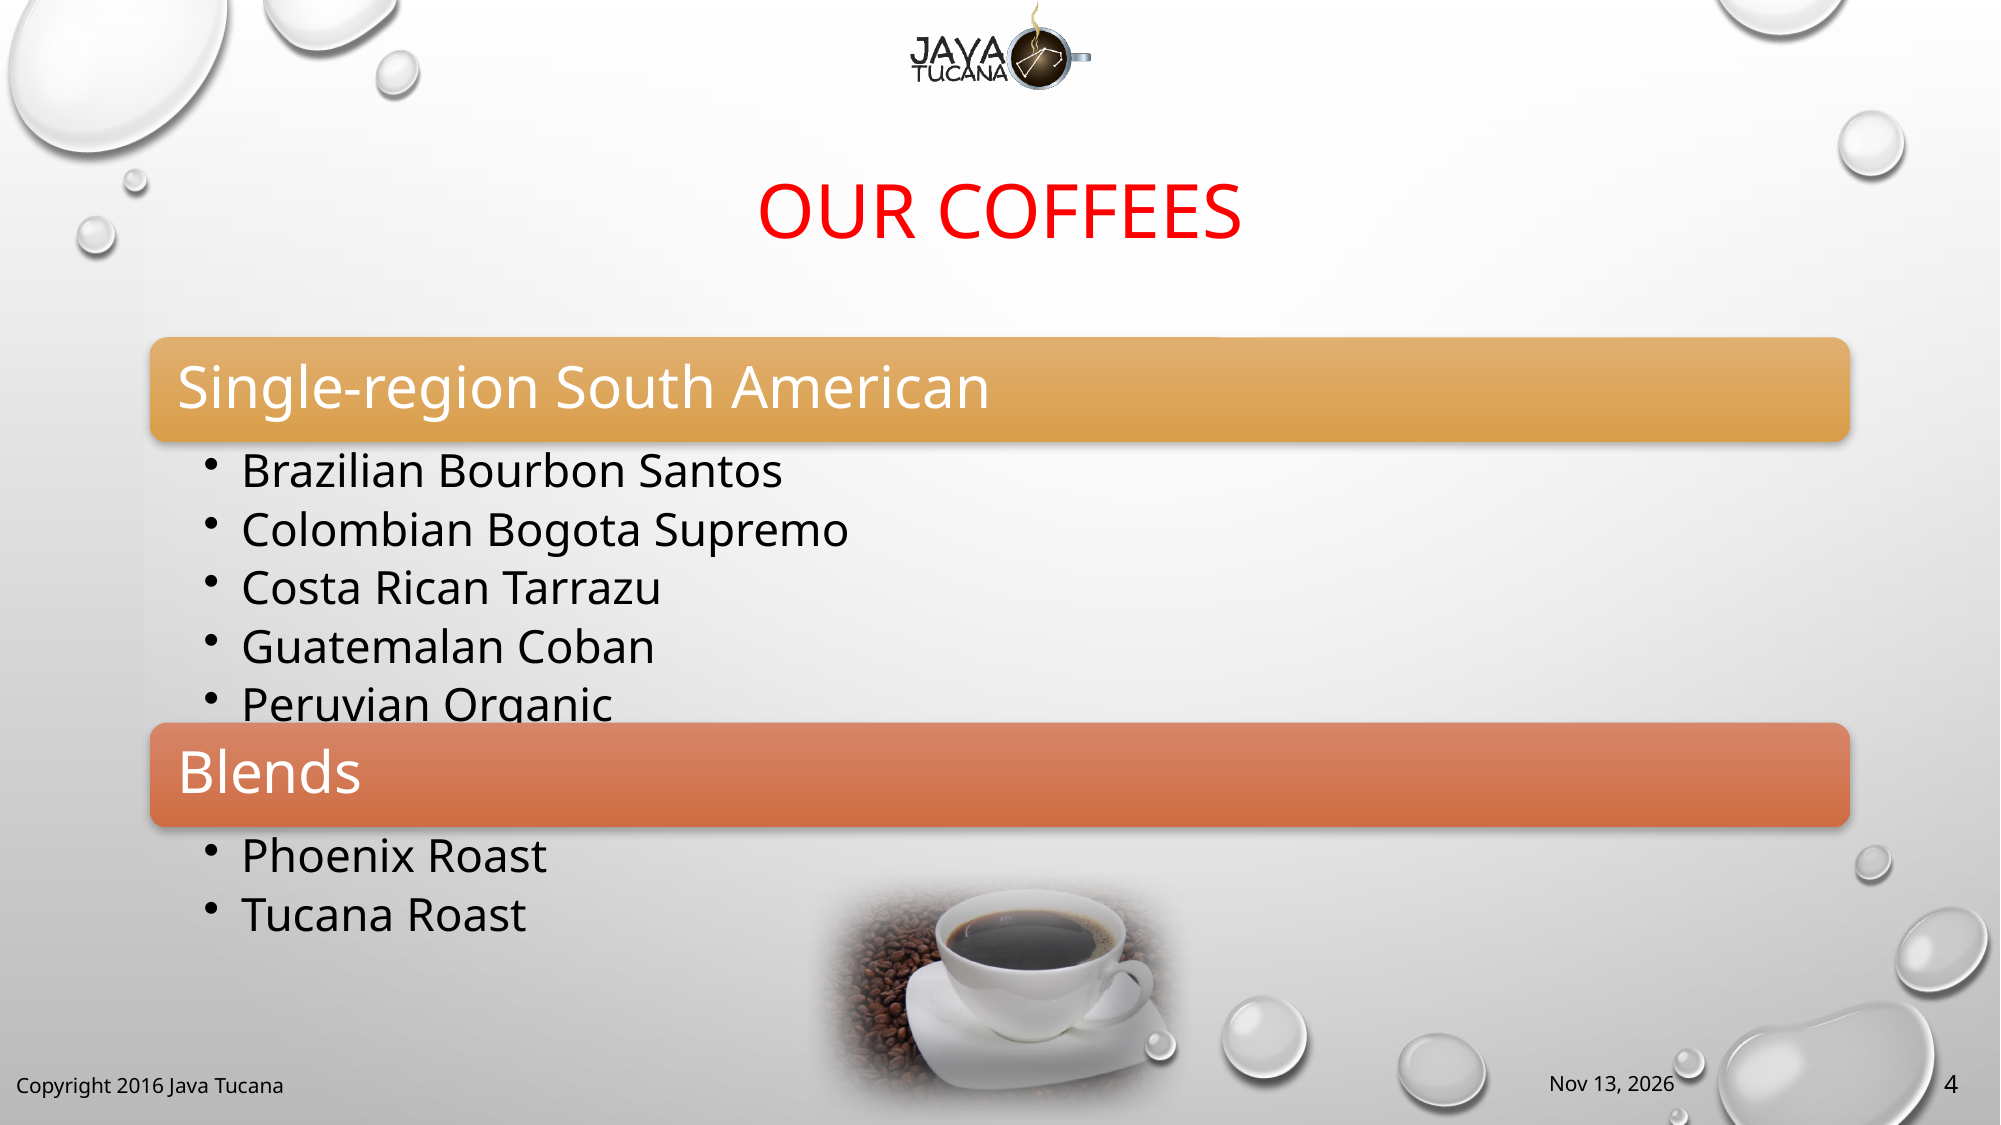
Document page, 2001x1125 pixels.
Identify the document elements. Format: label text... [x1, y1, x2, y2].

slide_number 21-Mar-16 [1239, 1055, 1690, 1116]
title Our Coffees [149, 101, 1851, 326]
slide_number 4 [1848, 1055, 1974, 1116]
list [149, 326, 1851, 951]
footer Copyright 2016 Java Tucana [1, 1055, 1096, 1116]
picture [0, 0, 2001, 1125]
